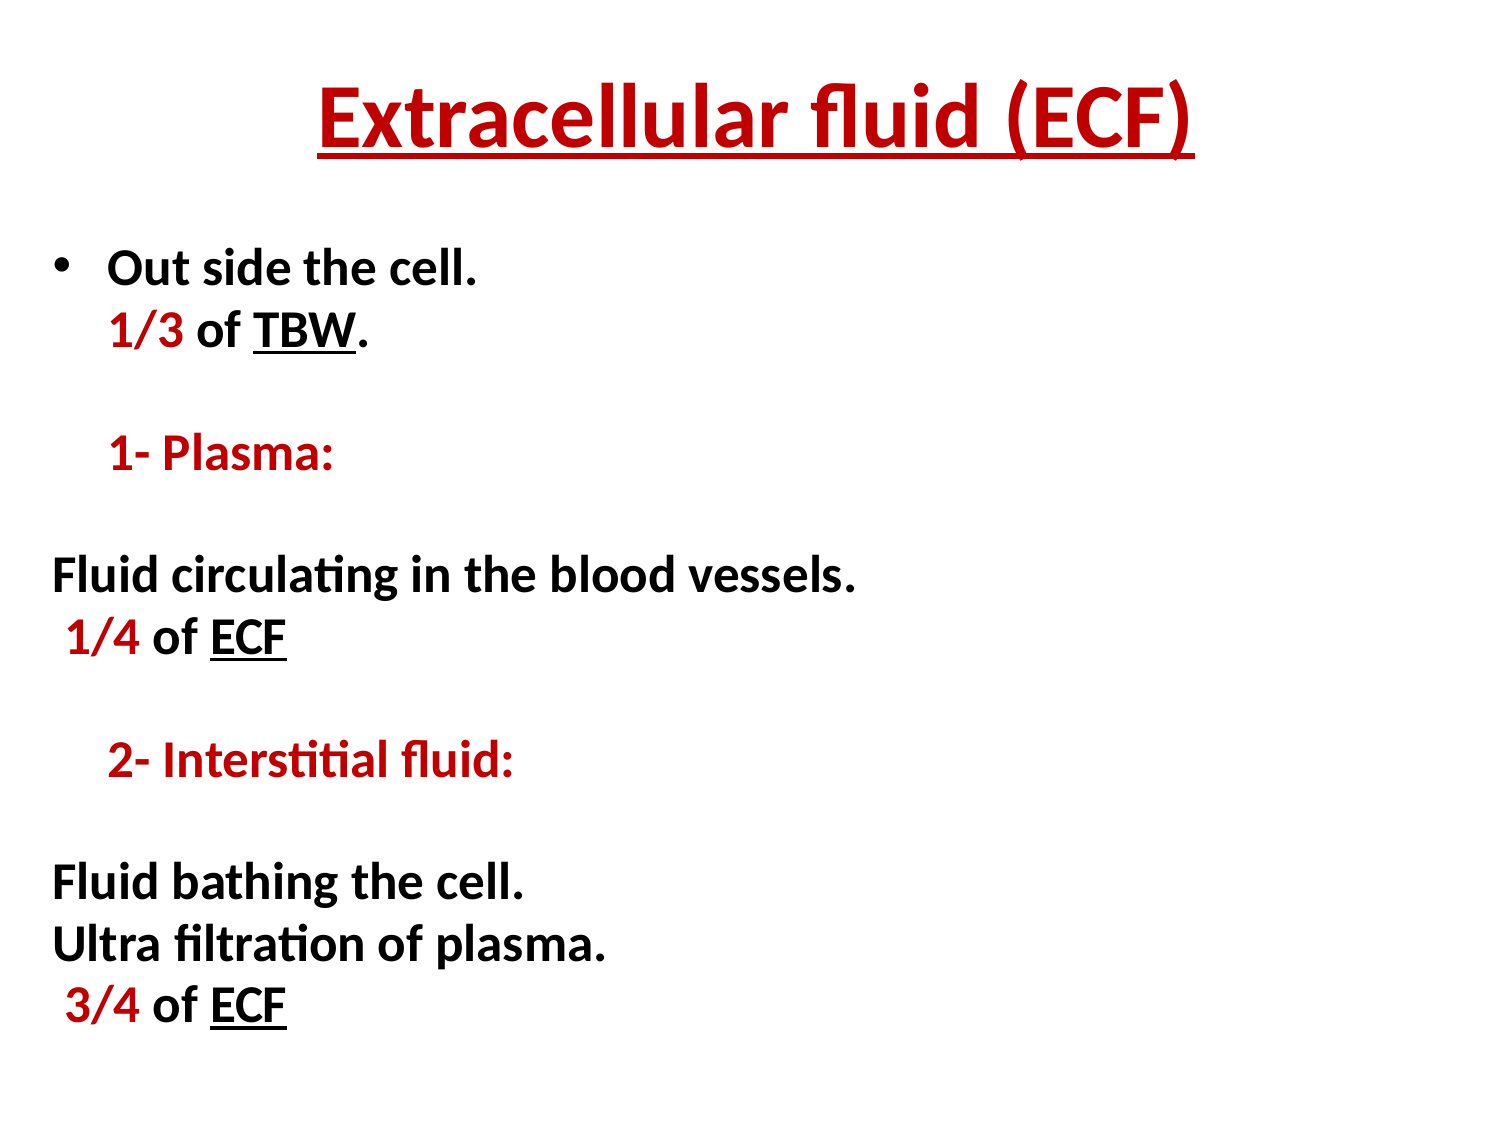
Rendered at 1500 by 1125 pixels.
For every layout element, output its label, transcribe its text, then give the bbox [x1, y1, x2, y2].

list Out side the cell. 1/3 of TBW. 1- Plasma: Fluid circulating in the blood vessels. 1/4 of ECF 2- Interstitial fluid: Fluid bathing the cell. Ultra filtration of plasma. 3/4 of ECF [37, 237, 1388, 1045]
title Extracellular fluid (ECF) [37, 62, 1475, 160]
